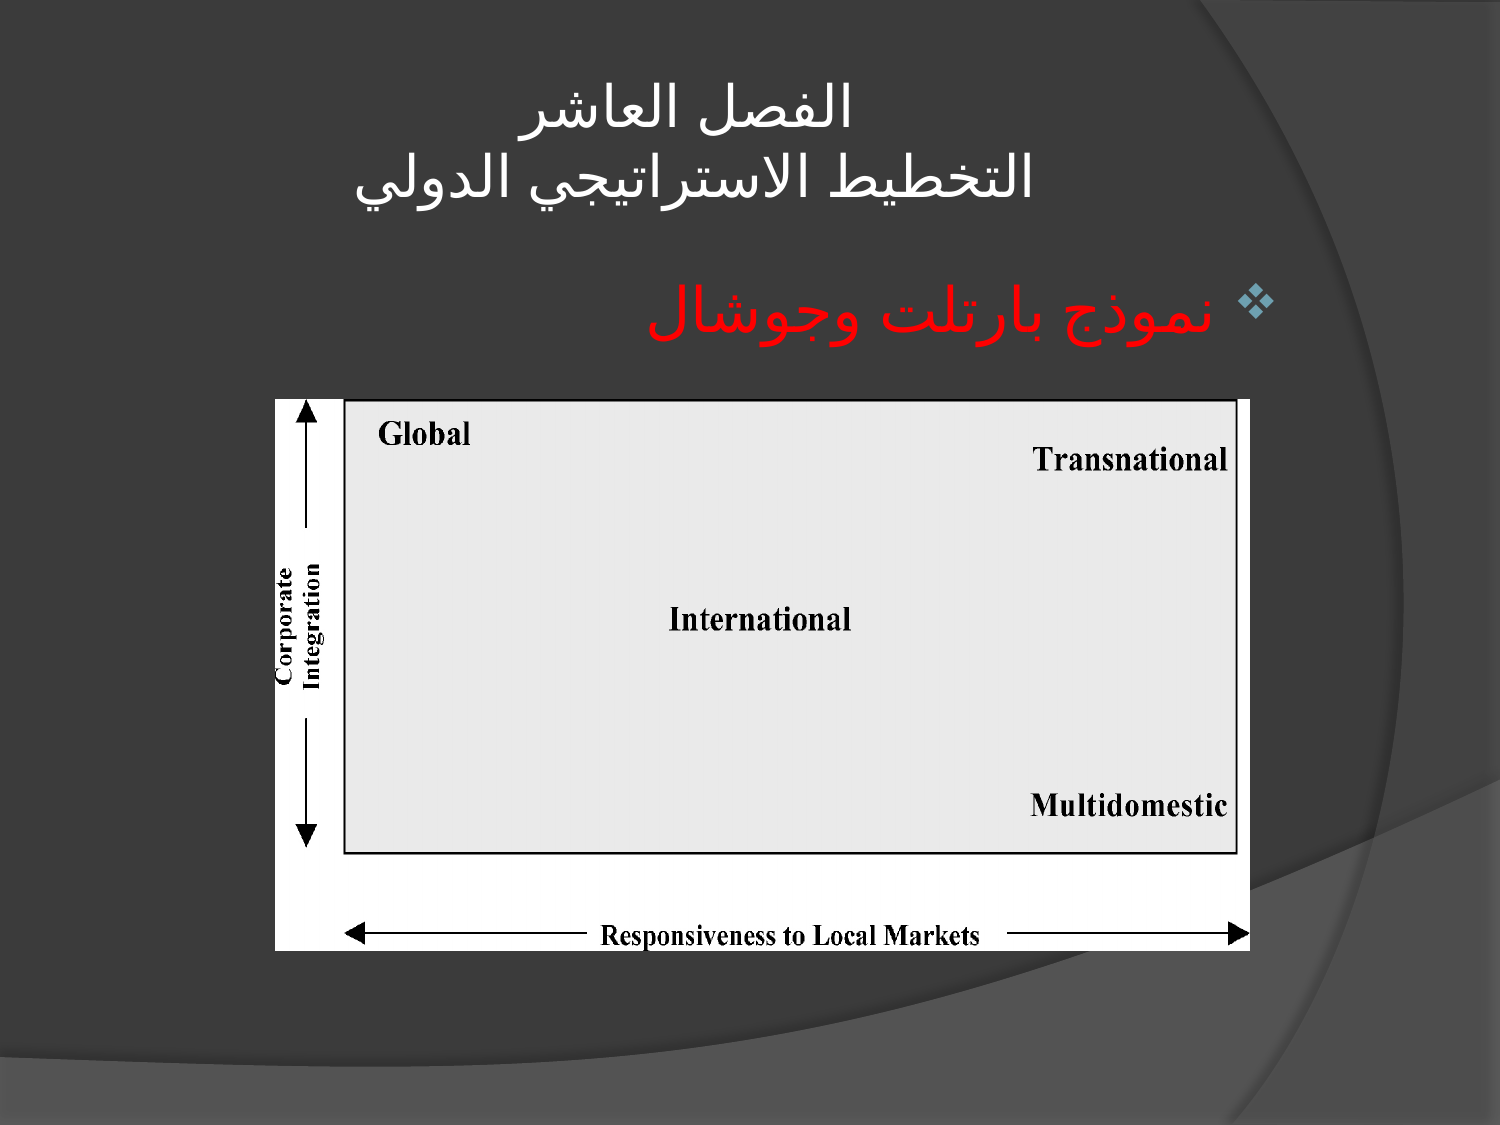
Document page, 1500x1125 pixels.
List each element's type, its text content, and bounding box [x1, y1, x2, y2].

title الفصل العاشر التخطيط الاستراتيجي الدولي [75, 45, 1300, 233]
picture [274, 399, 1251, 951]
list نموذج بارتلت وجوشال [75, 262, 1300, 1005]
